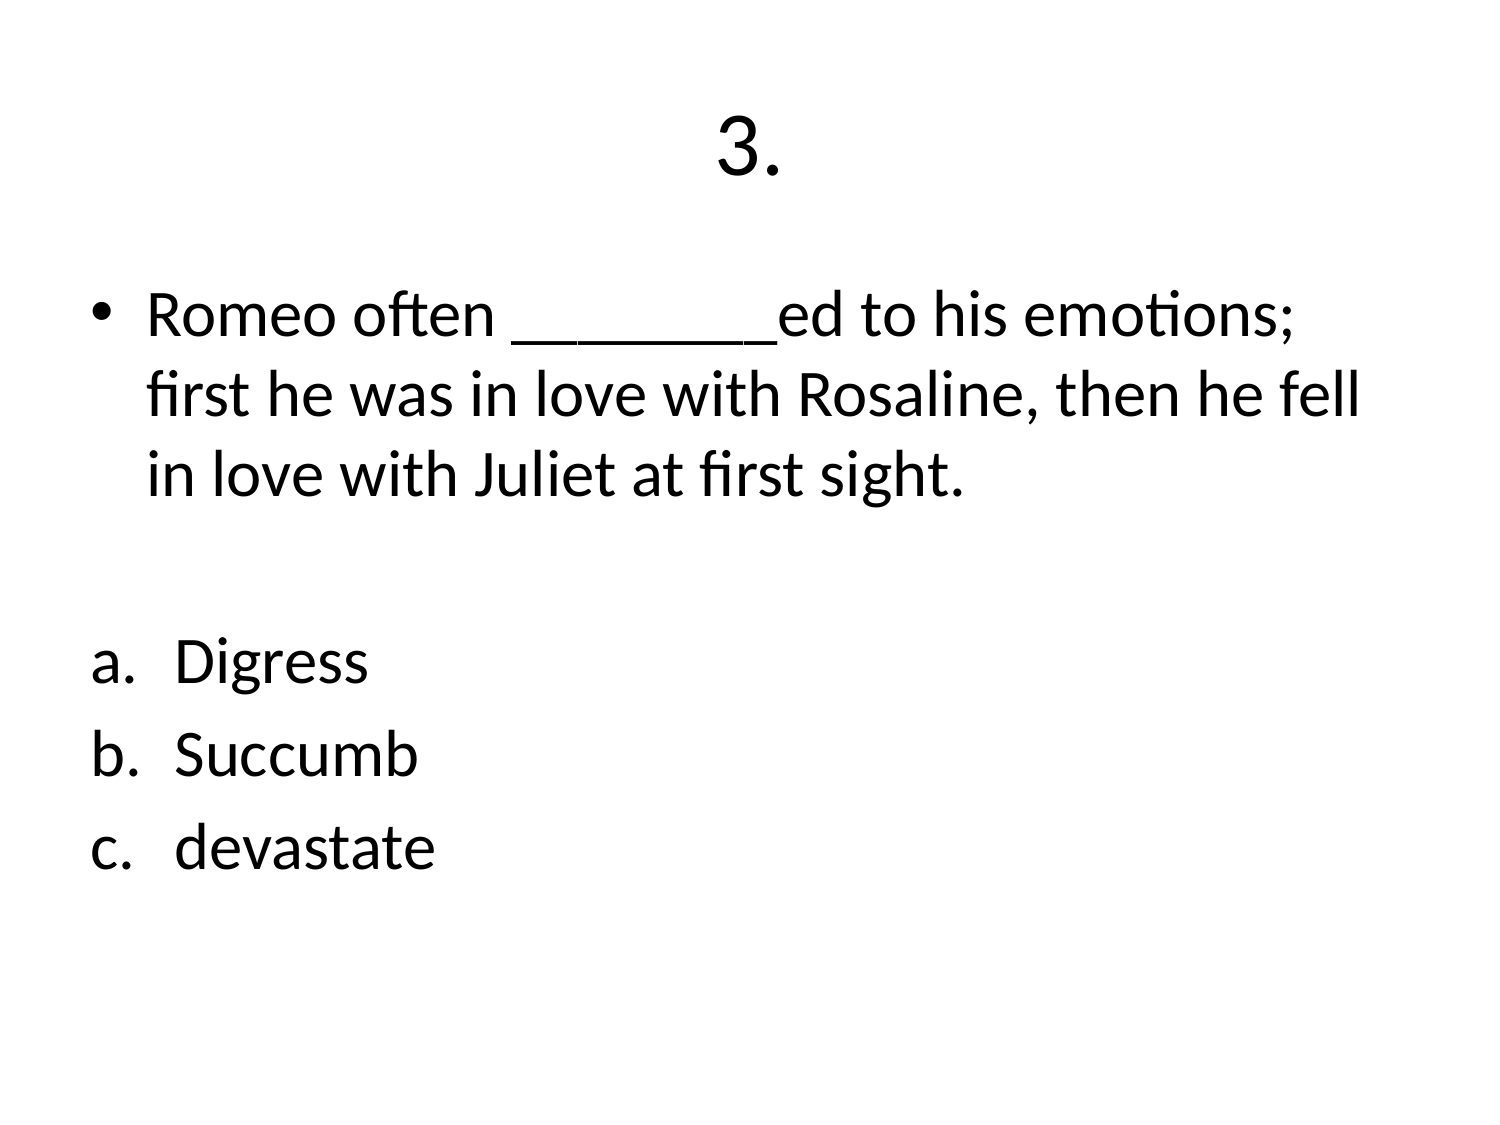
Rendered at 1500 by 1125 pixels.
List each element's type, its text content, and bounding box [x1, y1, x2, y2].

title 3. [75, 45, 1425, 233]
list Romeo often ________ed to his emotions; first he was in love with Rosaline, then he fell in love with Juliet at first sight. Digress Succumb devastate [75, 262, 1425, 1005]
